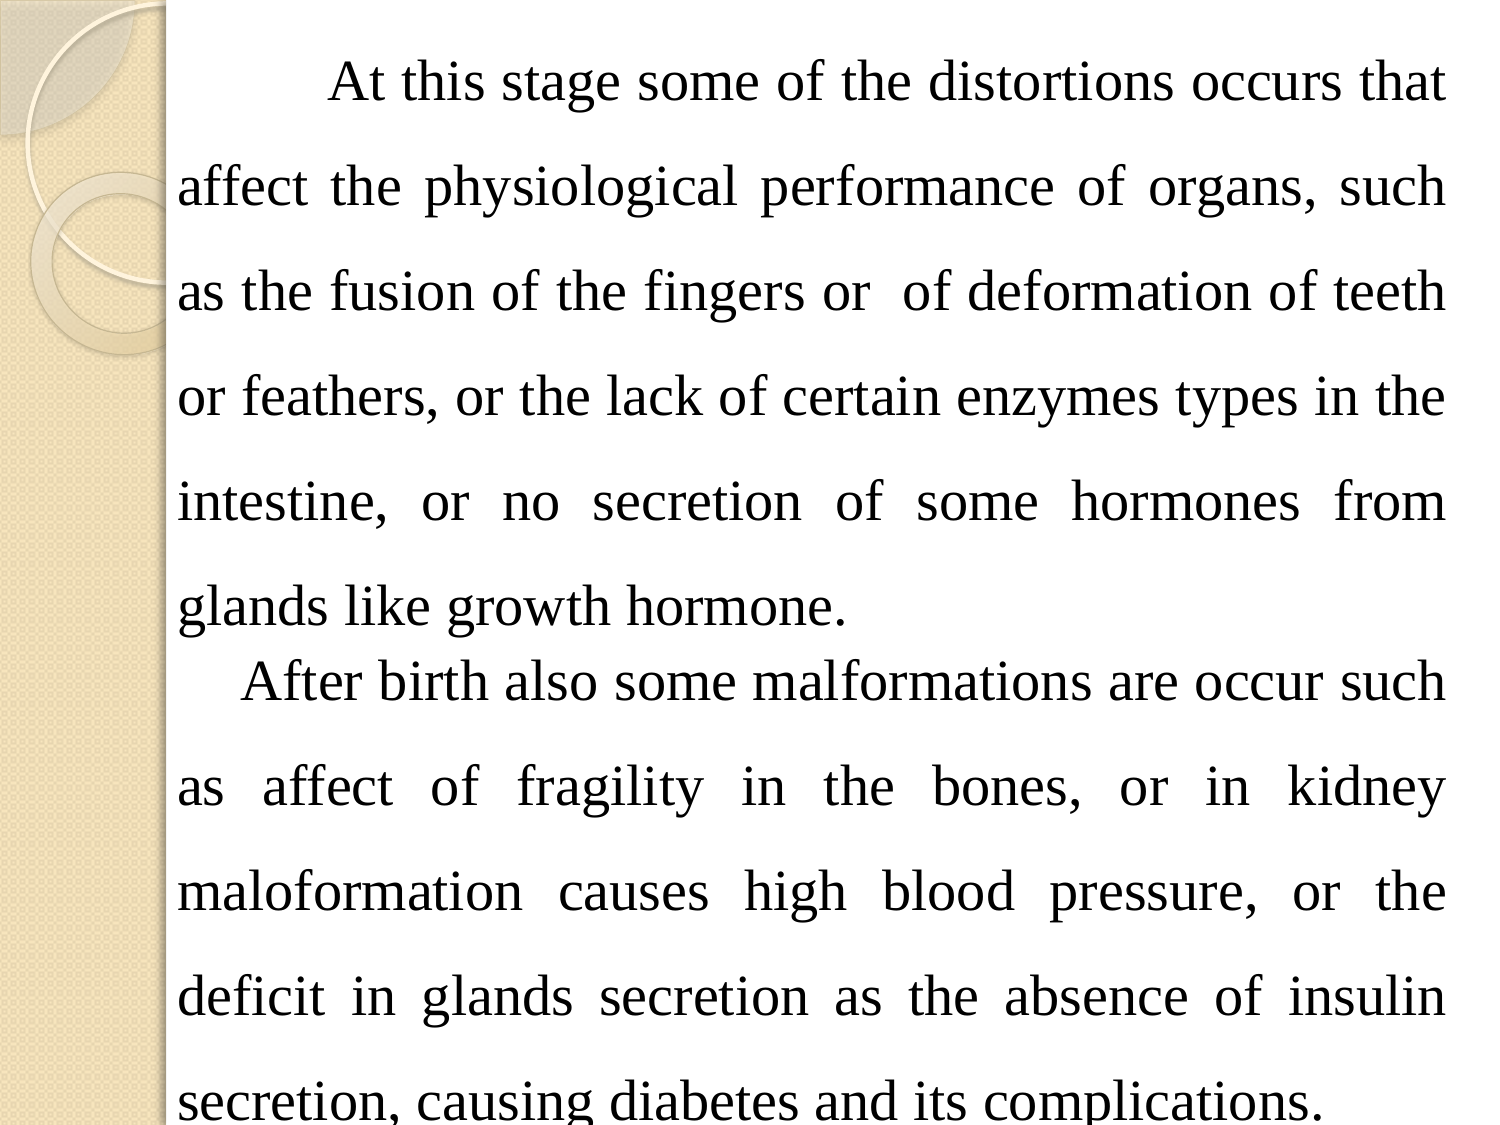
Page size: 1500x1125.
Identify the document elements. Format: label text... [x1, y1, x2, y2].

text_box After birth also some malformations are occur such as affect of fragility in the bones, or in kidney maloformation causes high blood pressure, or the deficit in glands secretion as the absence of insulin secretion, causing diabetes and its complications. [162, 645, 1463, 1125]
text_box At this stage some of the distortions occurs that affect the physiological performance of organs, such as the fusion of the fingers or of deformation of teeth or feathers, or the lack of certain enzymes types in the intestine, or no secretion of some hormones from glands like growth hormone. [162, 0, 1463, 645]
